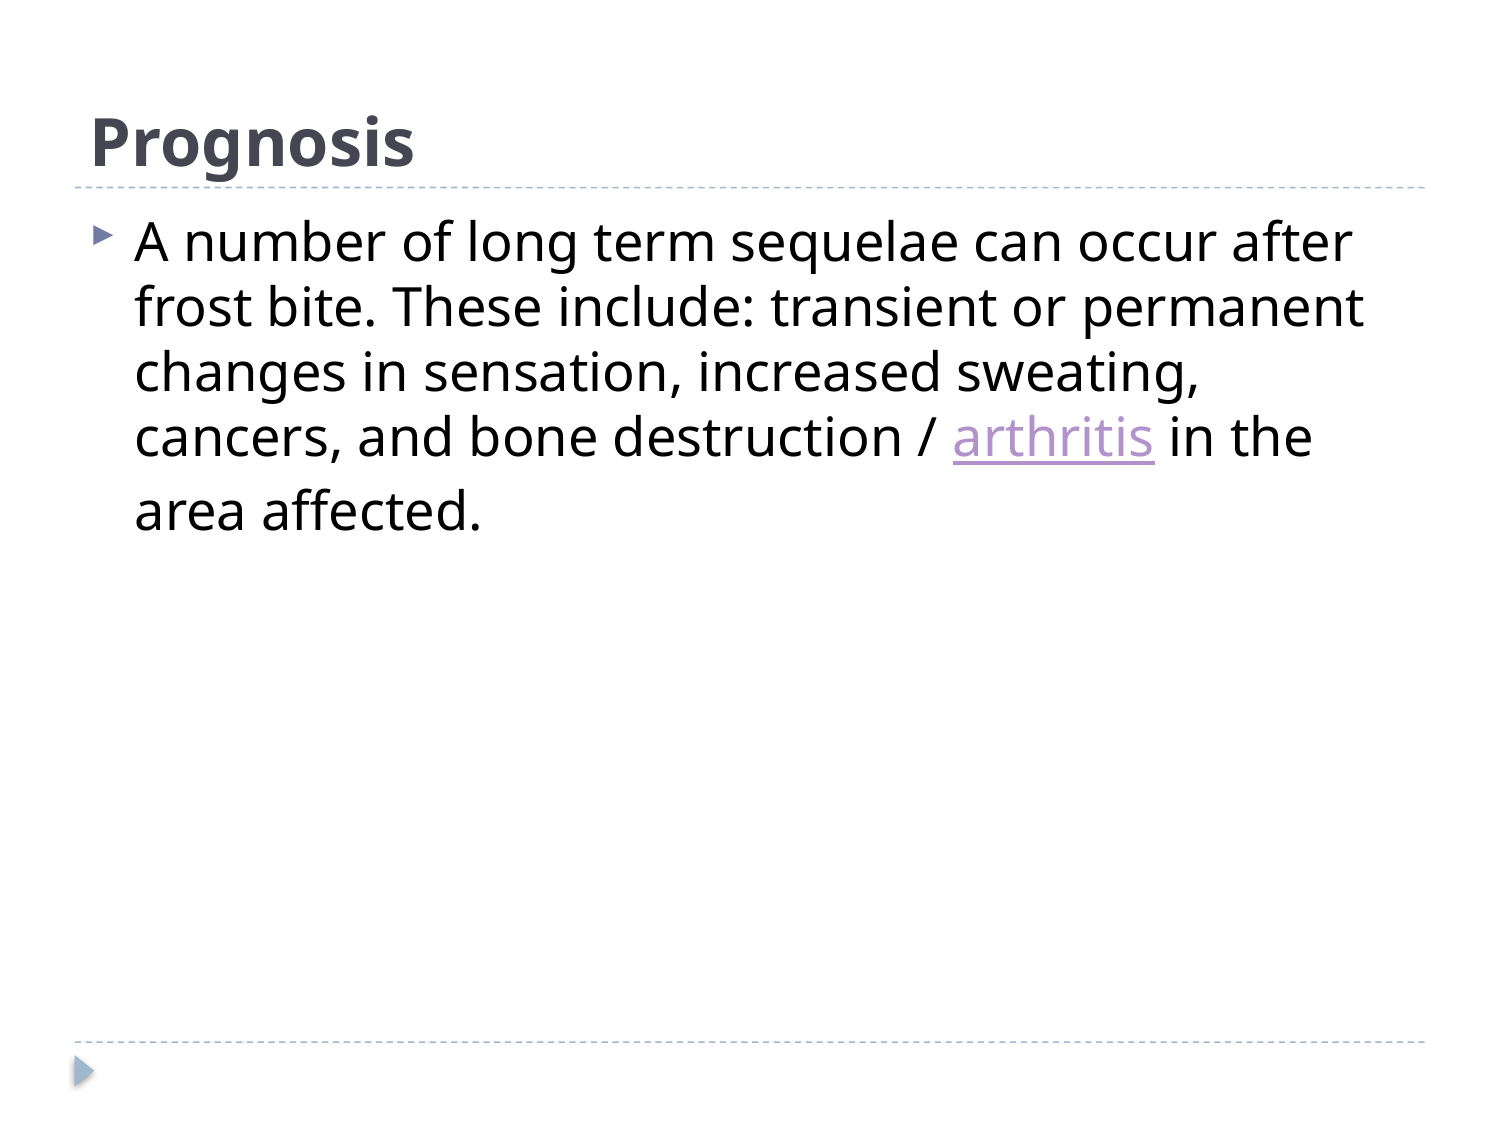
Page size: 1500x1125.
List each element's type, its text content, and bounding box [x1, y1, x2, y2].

list A number of long term sequelae can occur after frost bite. These include: transient or permanent changes in sensation, increased sweating, cancers, and bone destruction / arthritis in the area affected. [75, 200, 1425, 1010]
title Prognosis [75, 24, 1425, 188]
